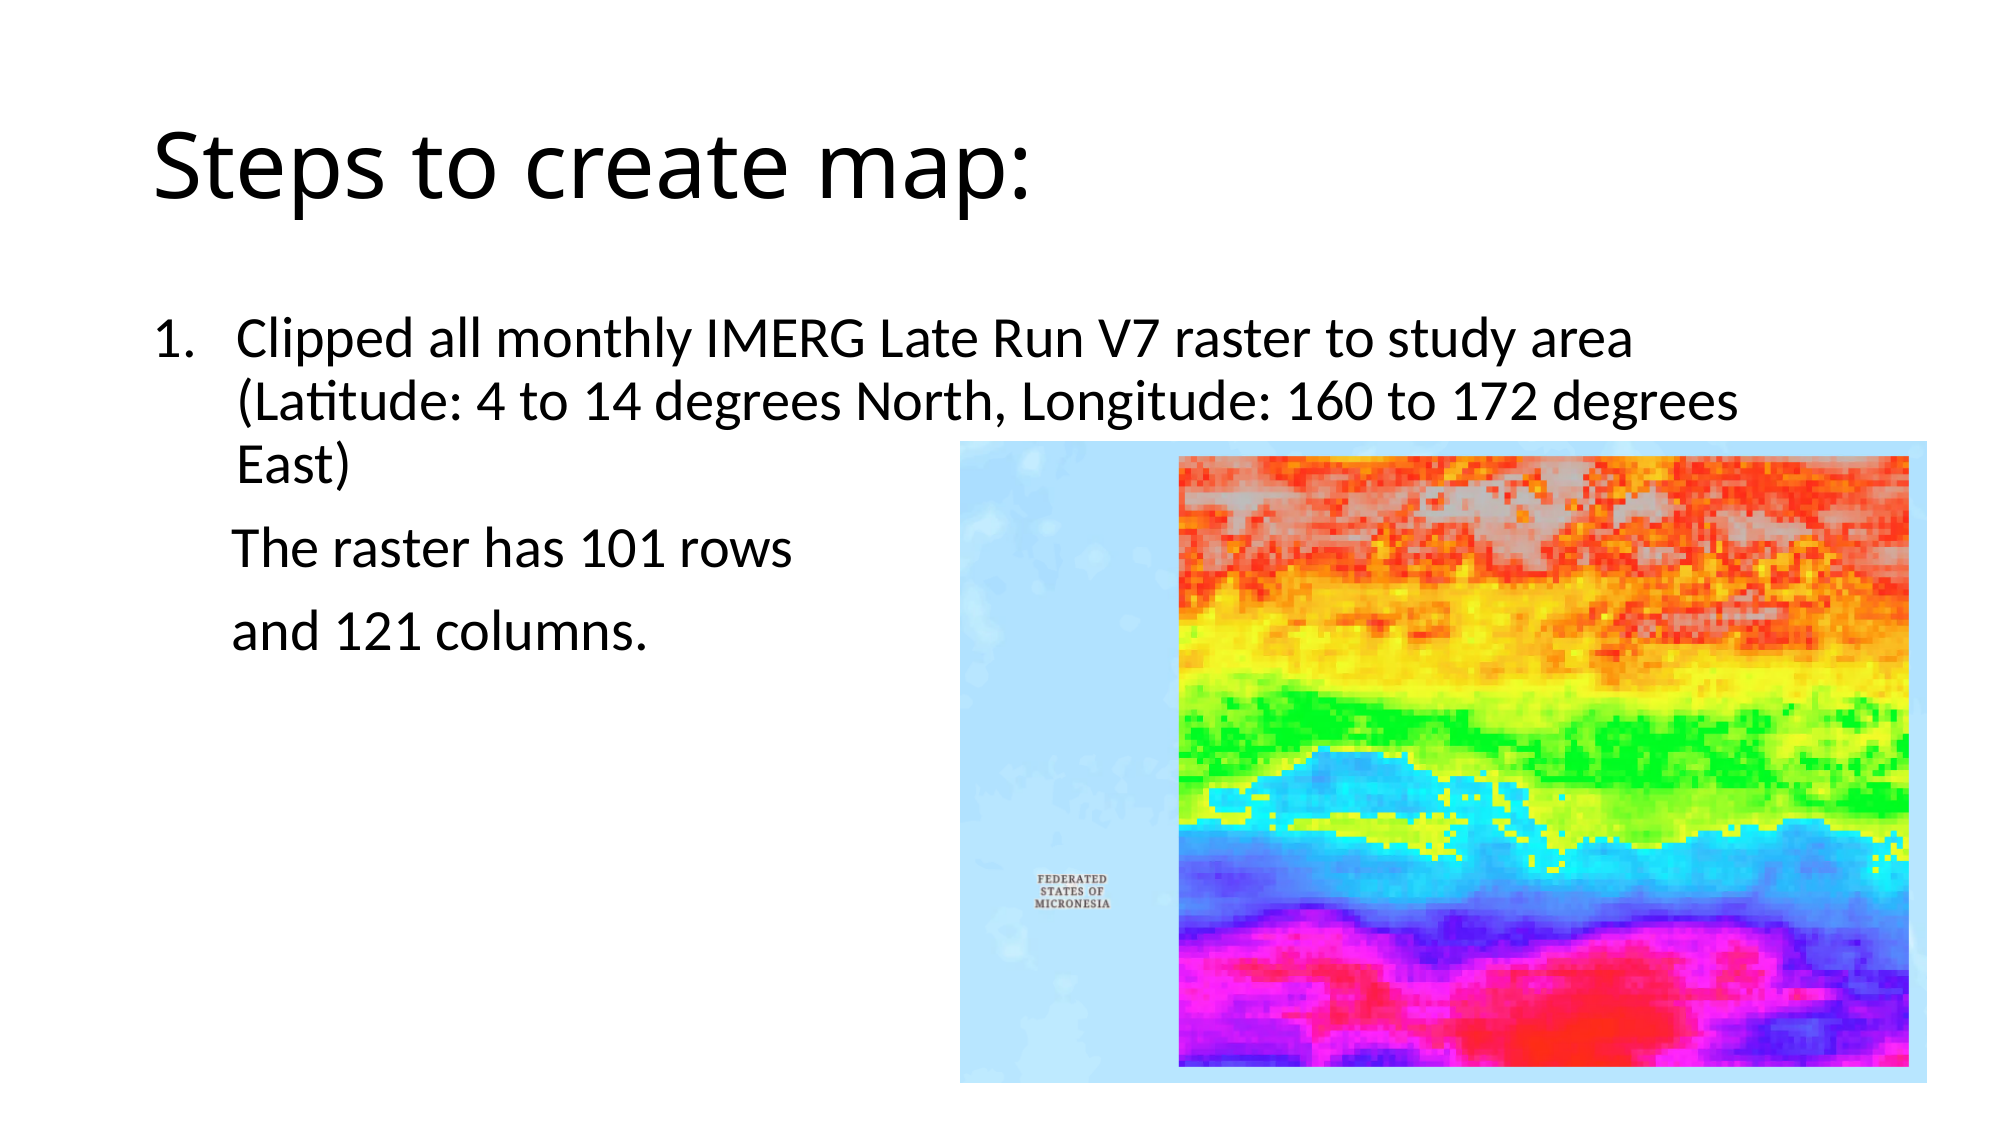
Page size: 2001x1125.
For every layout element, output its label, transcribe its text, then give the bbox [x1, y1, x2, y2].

list Clipped all monthly IMERG Late Run V7 raster to study area (Latitude: 4 to 14 degrees North, Longitude: 160 to 172 degrees East) The raster has 101 rows and 121 columns. [137, 299, 1863, 1014]
picture [960, 441, 1927, 1083]
title Steps to create map: [137, 59, 1863, 278]
